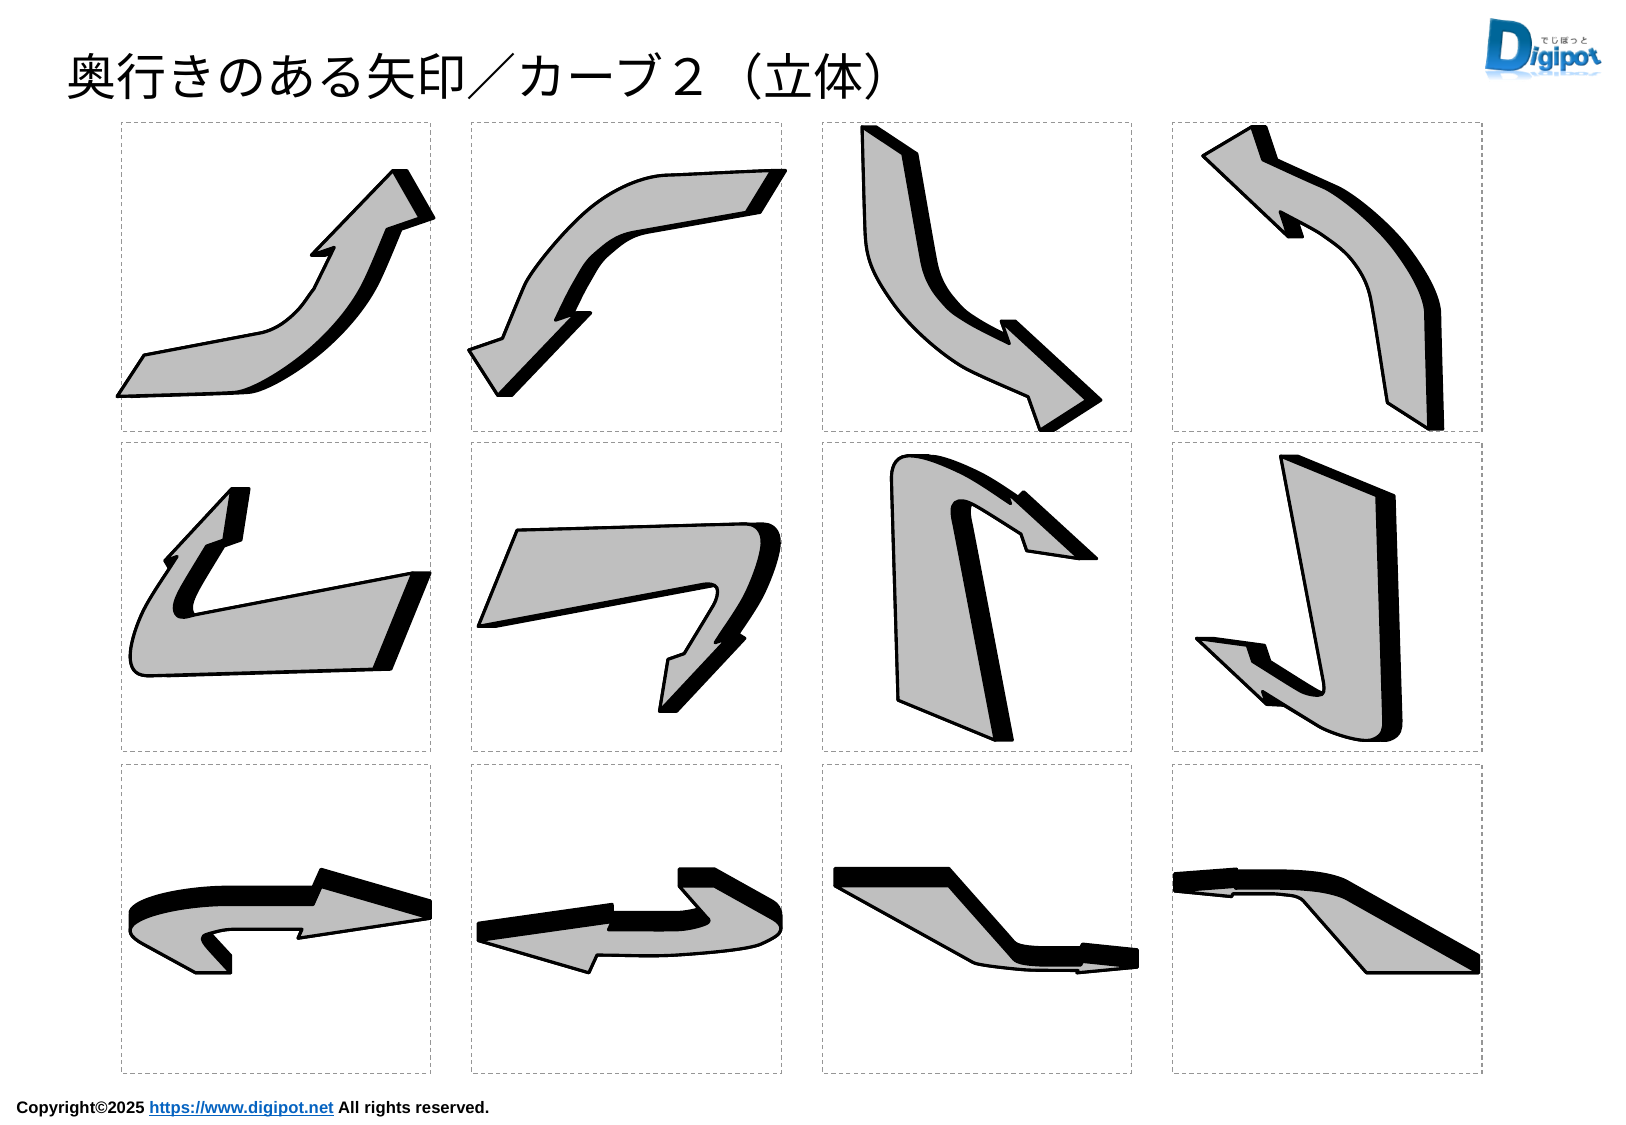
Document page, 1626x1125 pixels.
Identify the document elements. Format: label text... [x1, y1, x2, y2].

picture [1485, 18, 1602, 82]
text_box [1202, 126, 1443, 430]
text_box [891, 455, 1097, 741]
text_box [1196, 456, 1401, 741]
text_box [130, 869, 431, 973]
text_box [130, 488, 430, 676]
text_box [478, 523, 780, 712]
text_box 奥行きのある矢印／カーブ２（立体） [51, 38, 928, 113]
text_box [1174, 869, 1479, 973]
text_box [478, 868, 782, 973]
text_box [117, 170, 434, 397]
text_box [834, 868, 1138, 973]
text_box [468, 170, 786, 396]
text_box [862, 126, 1101, 431]
